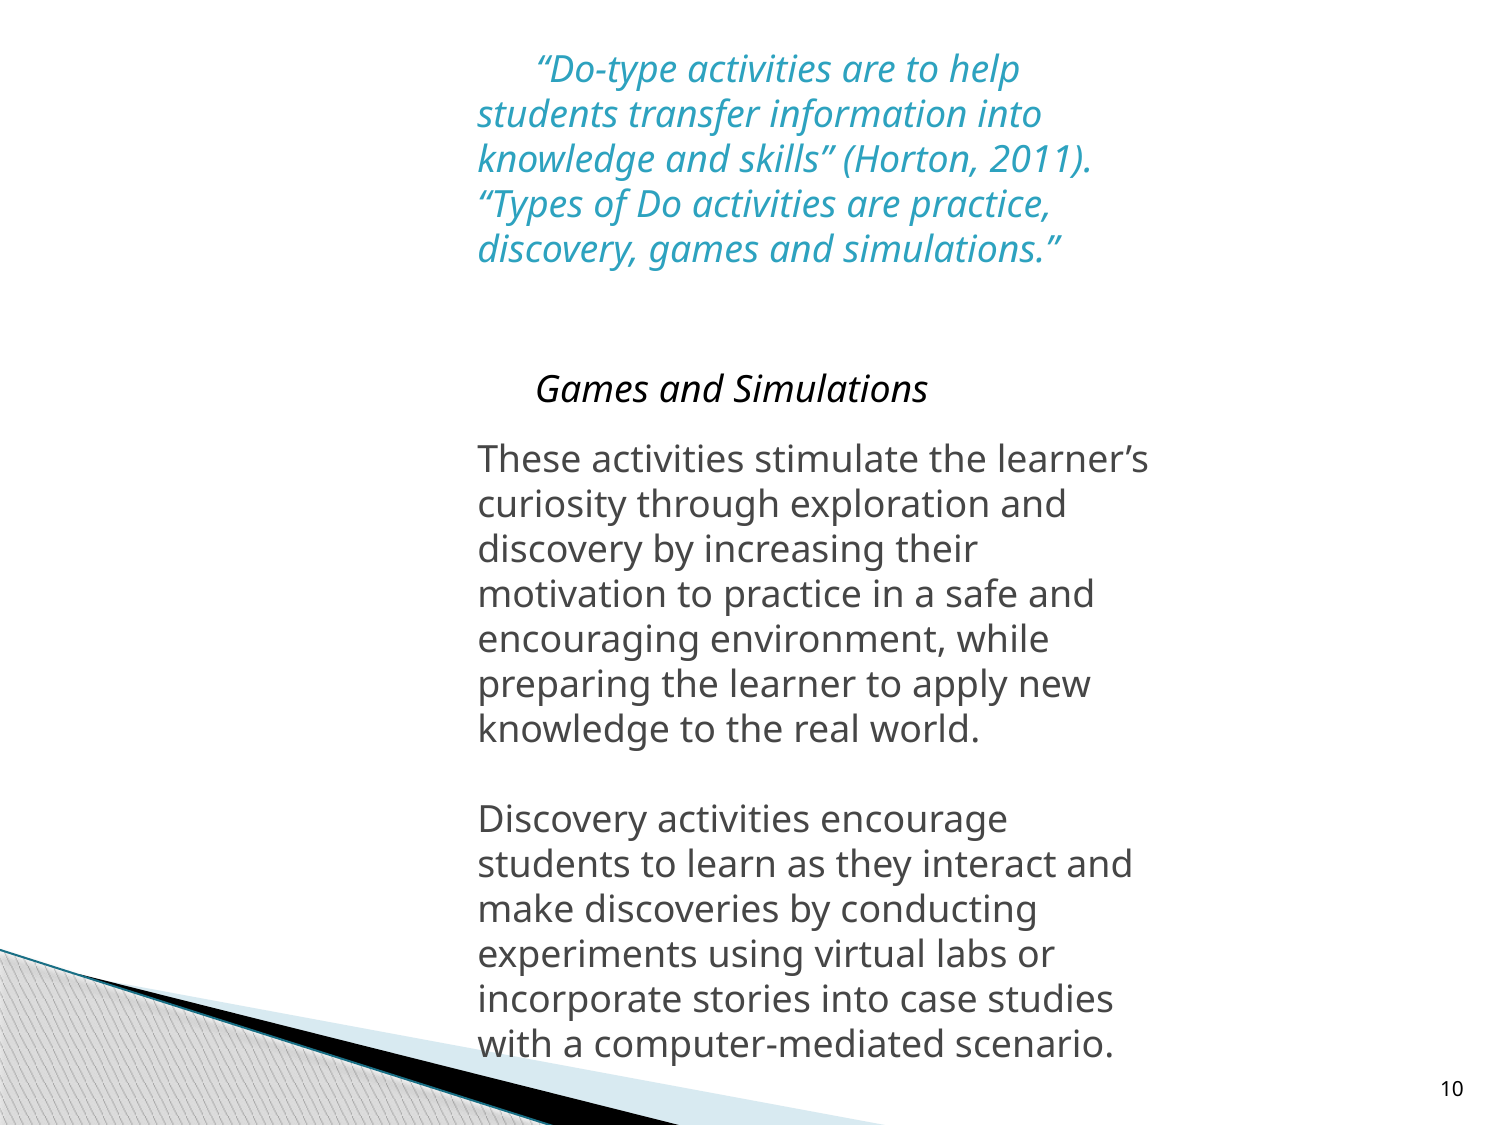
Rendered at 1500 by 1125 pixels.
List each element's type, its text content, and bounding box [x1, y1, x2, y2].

text_box “Do-type activities are to help students transfer information into knowledge and skills” (Horton, 2011). “Types of Do activities are practice, discovery, games and simulations.” [462, 37, 1125, 337]
text_box Games and Simulations [520, 312, 980, 418]
slide_number 10 [1418, 1051, 1479, 1112]
text_box These activities stimulate the learner’s curiosity through exploration and discovery by increasing their motivation to practice in a safe and encouraging environment, while preparing the learner to apply new knowledge to the real world. Discovery activities encourage students to learn as they interact and make discoveries by conducting experiments using virtual labs or incorporate stories into case studies with a computer-mediated scenario. [462, 337, 1175, 1125]
